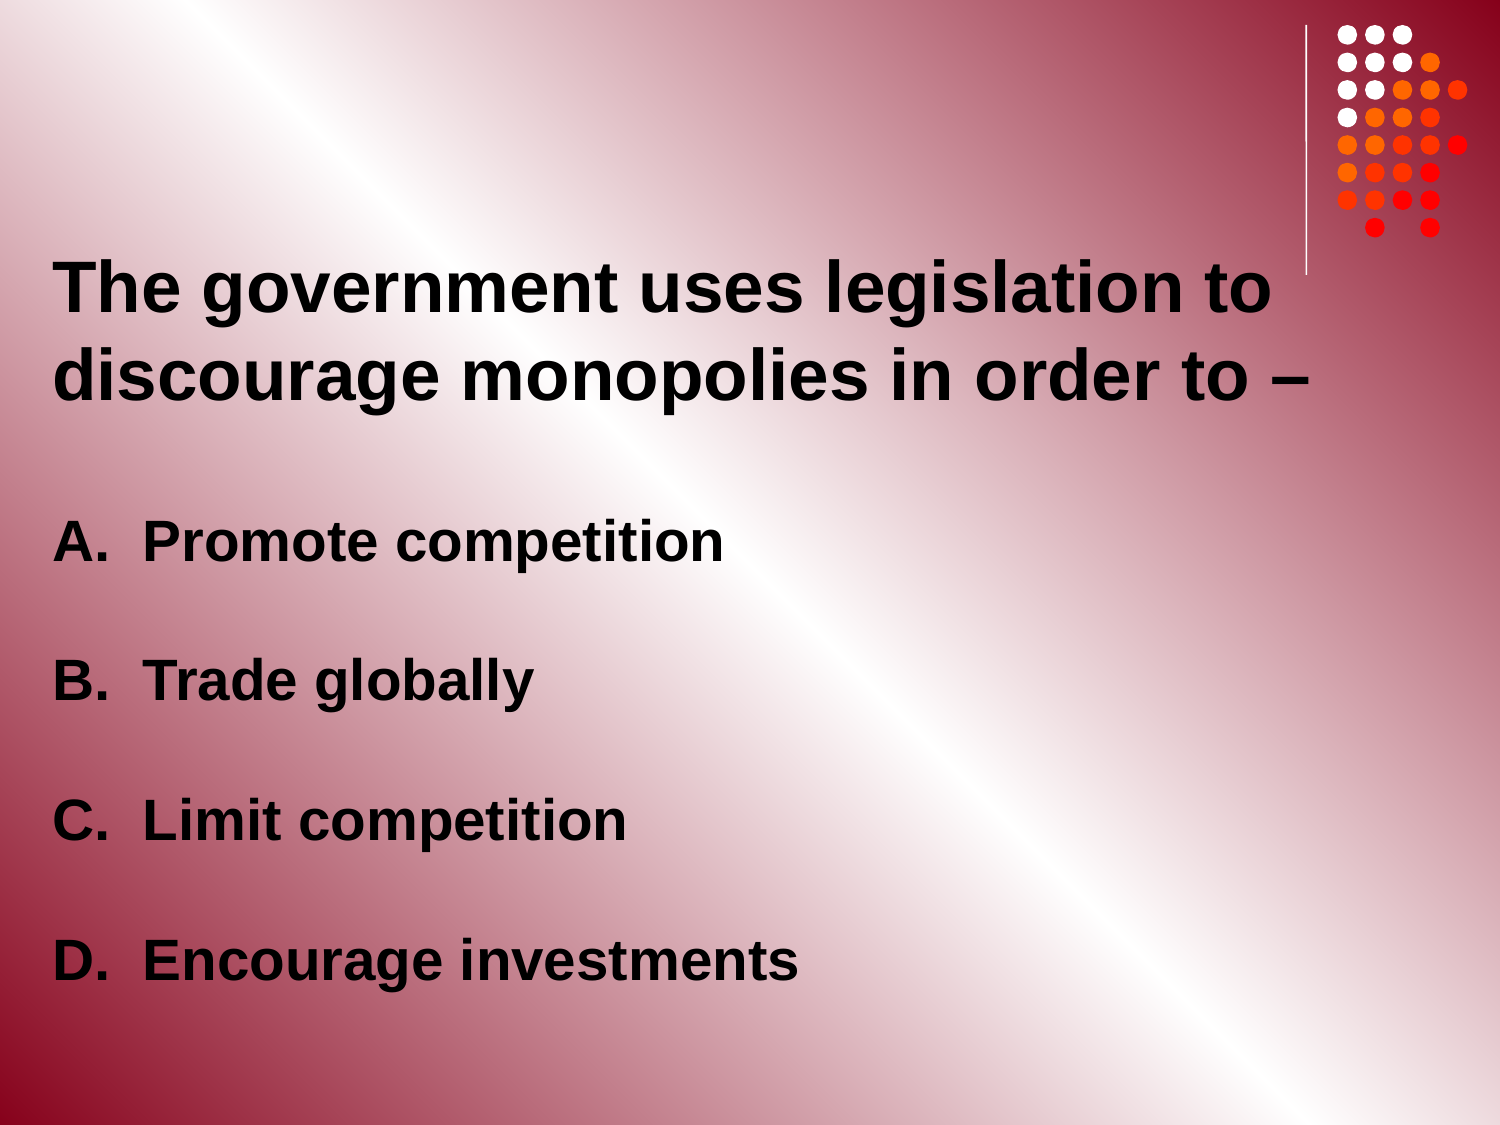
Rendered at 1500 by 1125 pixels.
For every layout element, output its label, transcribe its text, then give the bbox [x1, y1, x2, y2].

text_box The government uses legislation to discourage monopolies in order to – A. Promote competition B. Trade globally C. Limit competition D. Encourage investments [37, 962, 1413, 1125]
